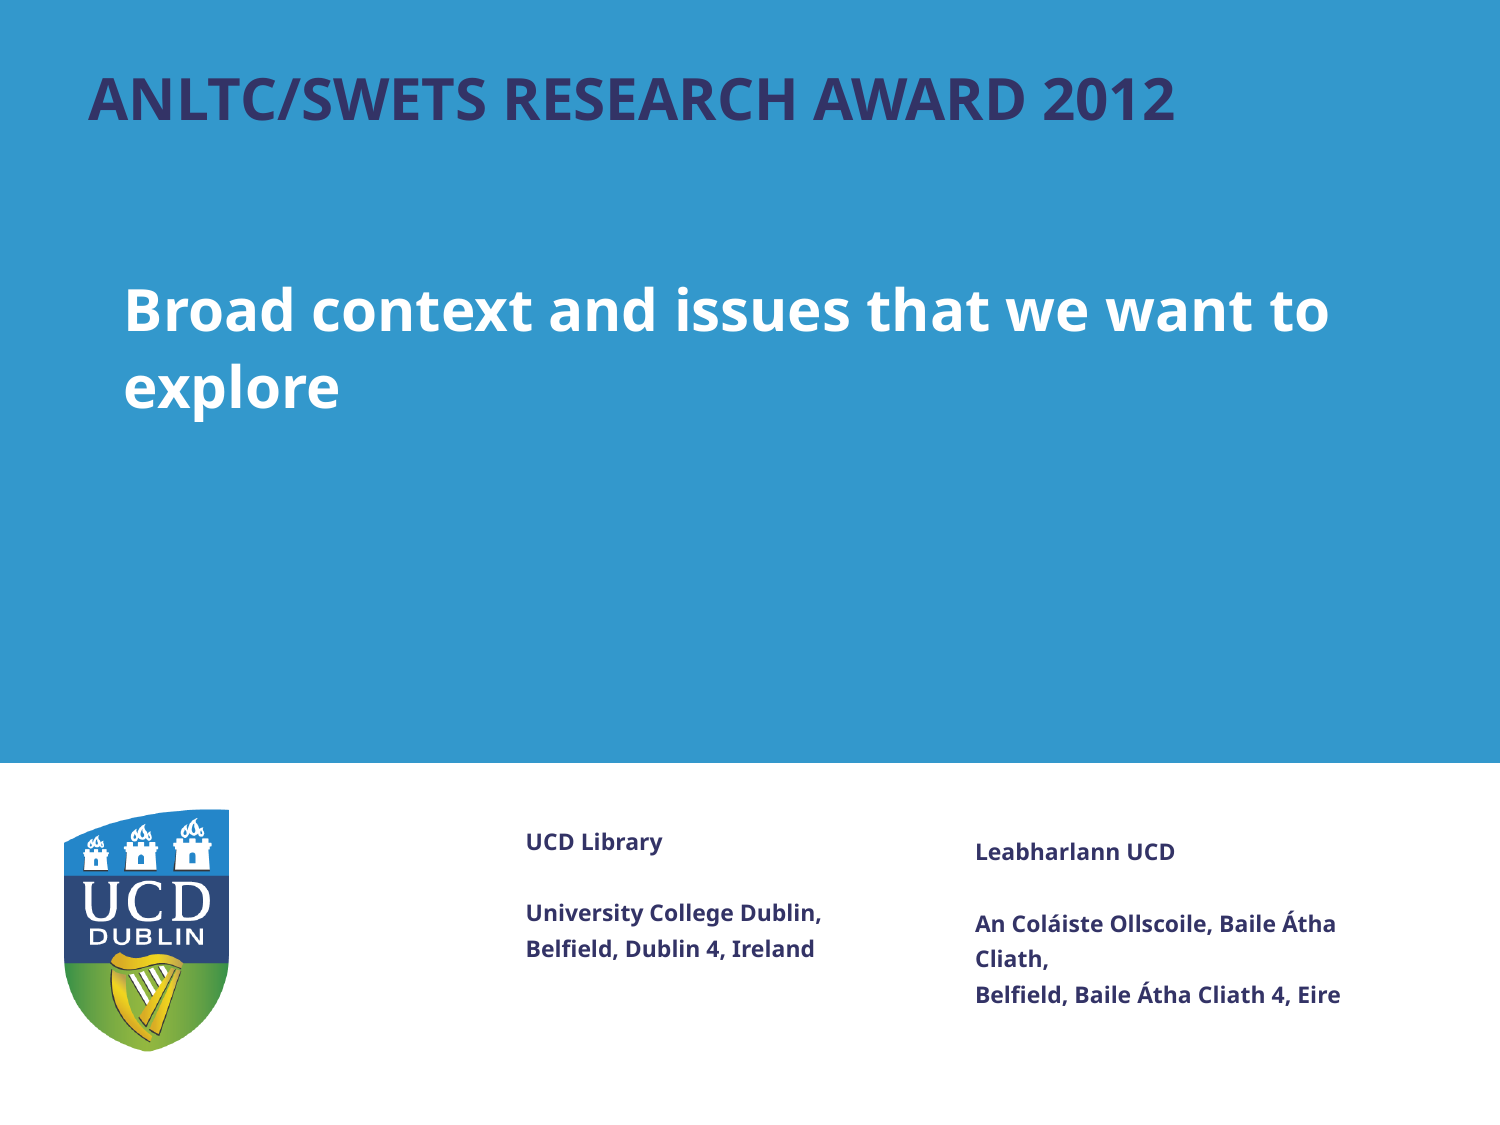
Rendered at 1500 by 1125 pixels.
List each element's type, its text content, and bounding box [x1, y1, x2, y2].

subtitle Broad context and issues that we want to explore [123, 265, 1426, 679]
picture [55, 805, 238, 1056]
picture [0, 0, 1500, 763]
title ANLTC/SWETS RESEARCH AWARD 2012 [88, 55, 1426, 244]
